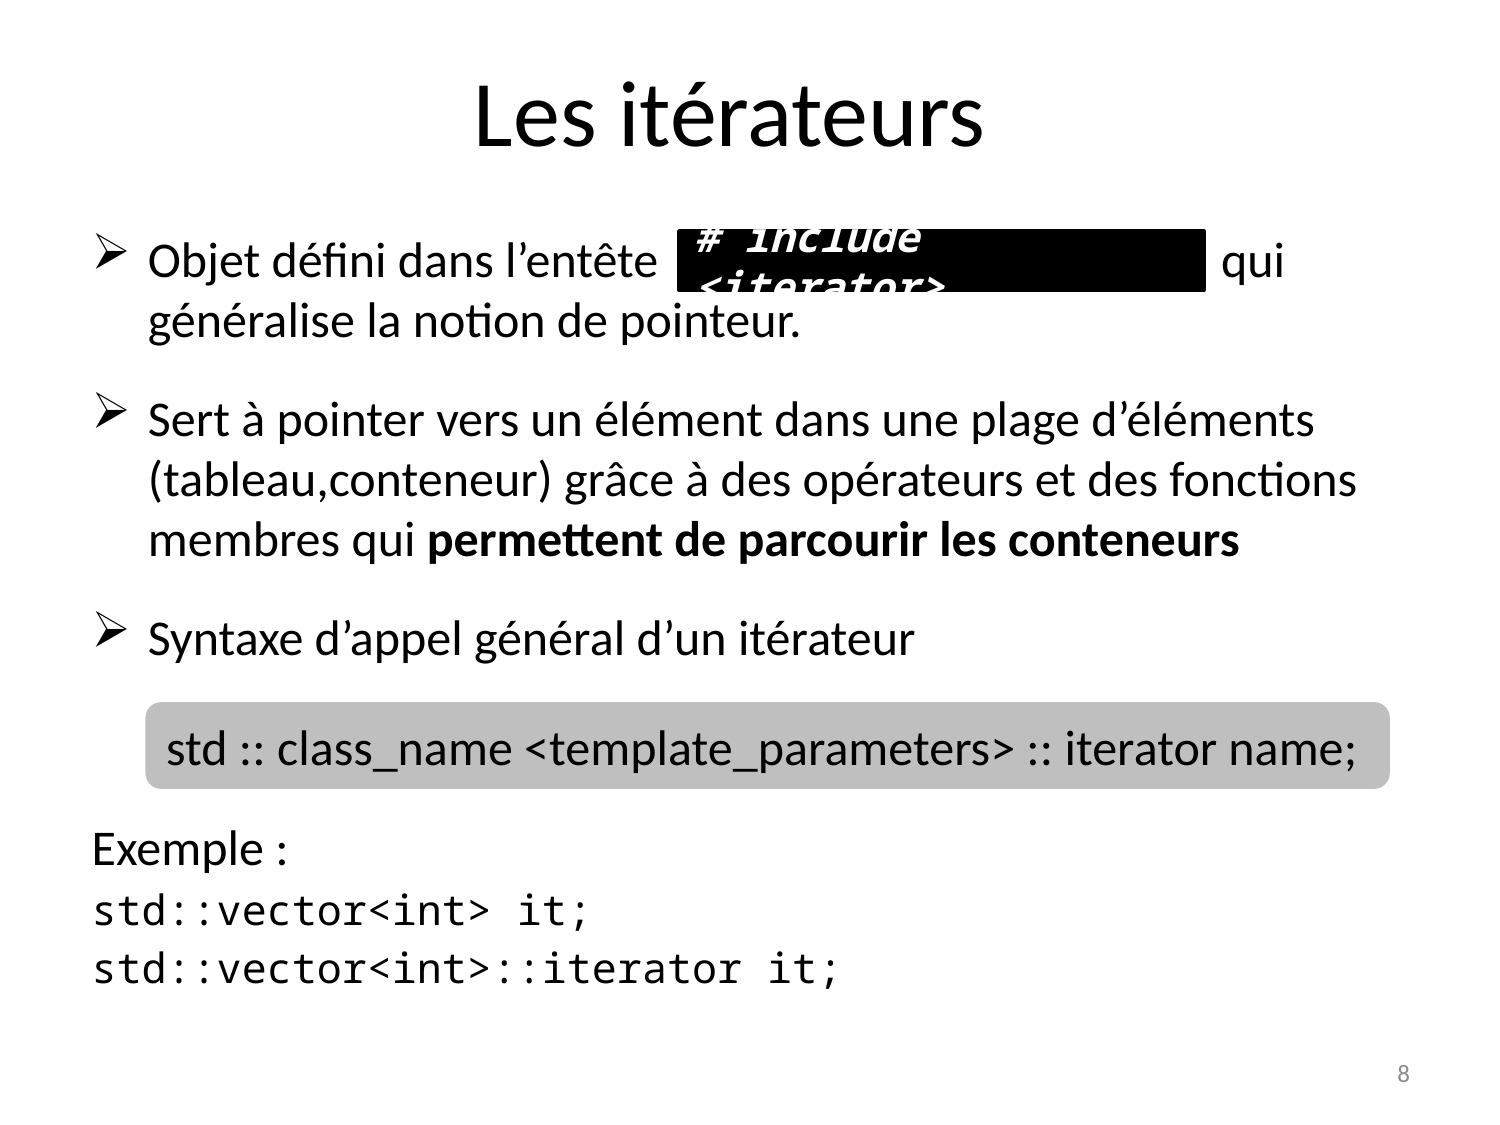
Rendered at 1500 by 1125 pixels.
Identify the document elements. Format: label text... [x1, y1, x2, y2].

text_box # include <iterator> [677, 229, 1206, 292]
title Les itérateurs [75, 45, 1425, 173]
list Objet défini dans l’entête qui généralise la notion de pointeur. Sert à pointer vers un élément dans une plage d’éléments (tableau,conteneur) grâce à des opérateurs et des fonctions membres qui permettent de parcourir les conteneurs Syntaxe d’appel général d’un itérateur Exemple : std::vector<int> it; std::vector<int>::iterator it; [76, 219, 1427, 1071]
slide_number 8 [1074, 1042, 1425, 1103]
text_box std :: class_name <template_parameters> :: iterator name; [145, 702, 1390, 789]
